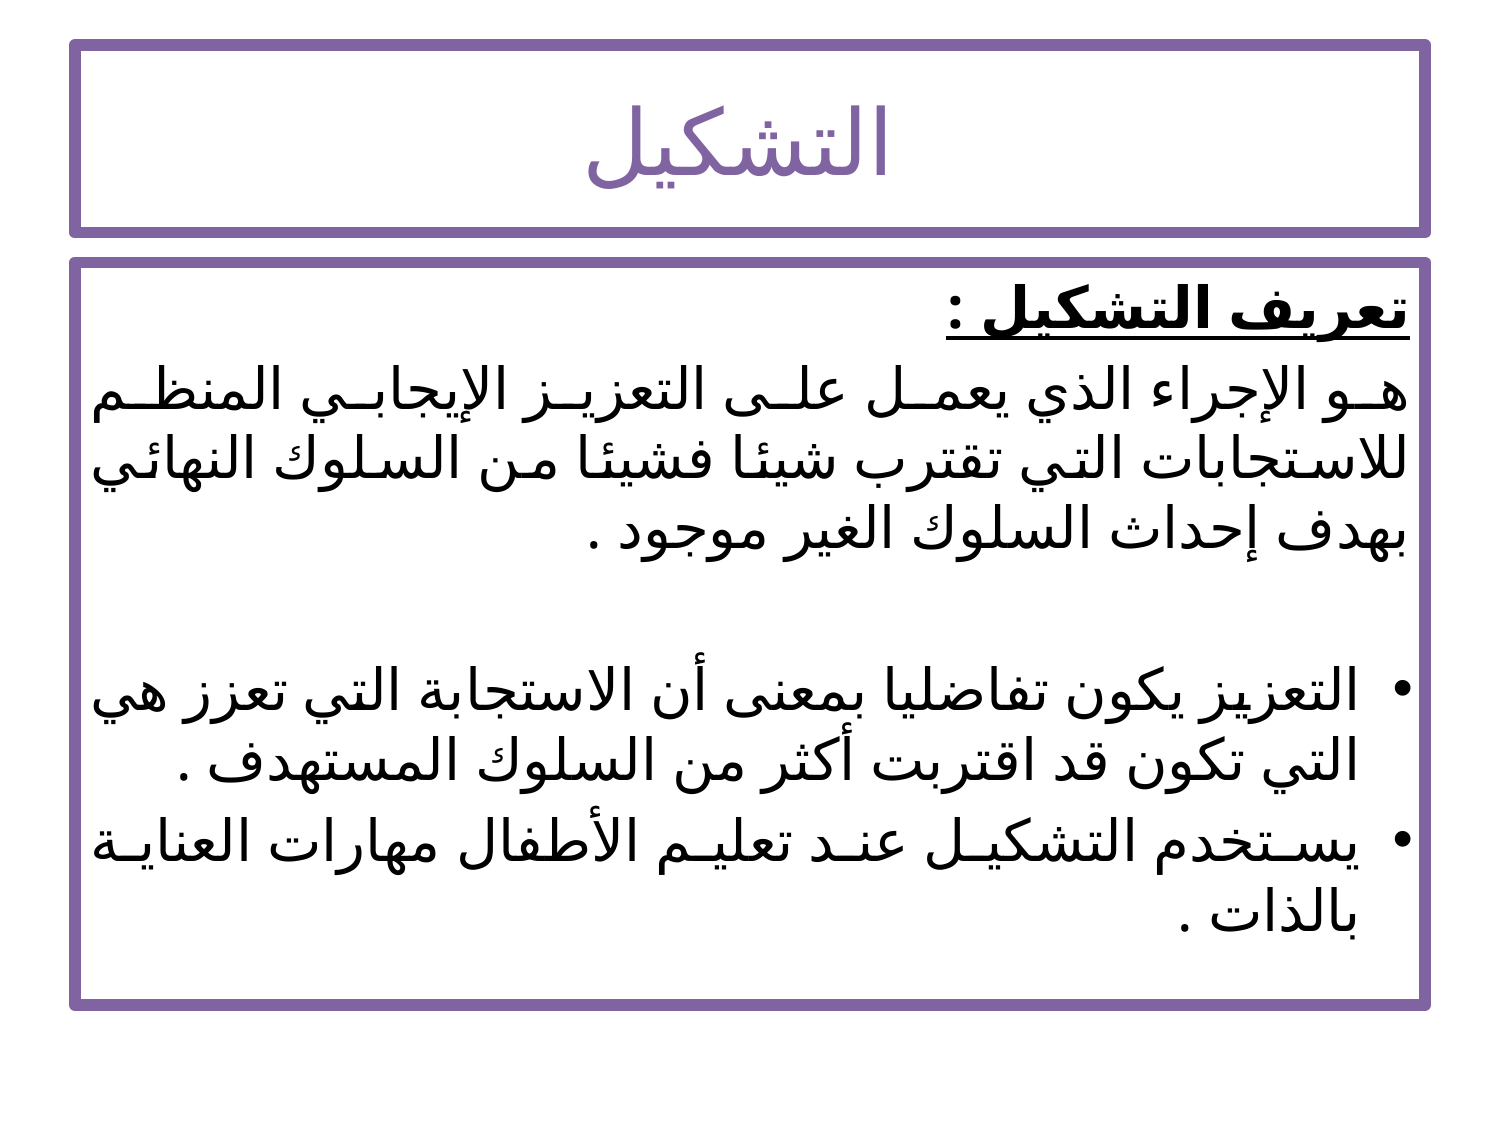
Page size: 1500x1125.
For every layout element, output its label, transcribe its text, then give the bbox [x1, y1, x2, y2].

list تعريف التشكيل : هو الإجراء الذي يعمل على التعزيز الإيجابي المنظم للاستجابات التي تقترب شيئا فشيئا من السلوك النهائي بهدف إحداث السلوك الغير موجود . التعزيز يكون تفاضليا بمعنى أن الاستجابة التي تعزز هي التي تكون قد اقتربت أكثر من السلوك المستهدف . يستخدم التشكيل عند تعليم الأطفال مهارات العناية بالذات . [75, 262, 1425, 1005]
title التشكيل [75, 45, 1425, 233]
